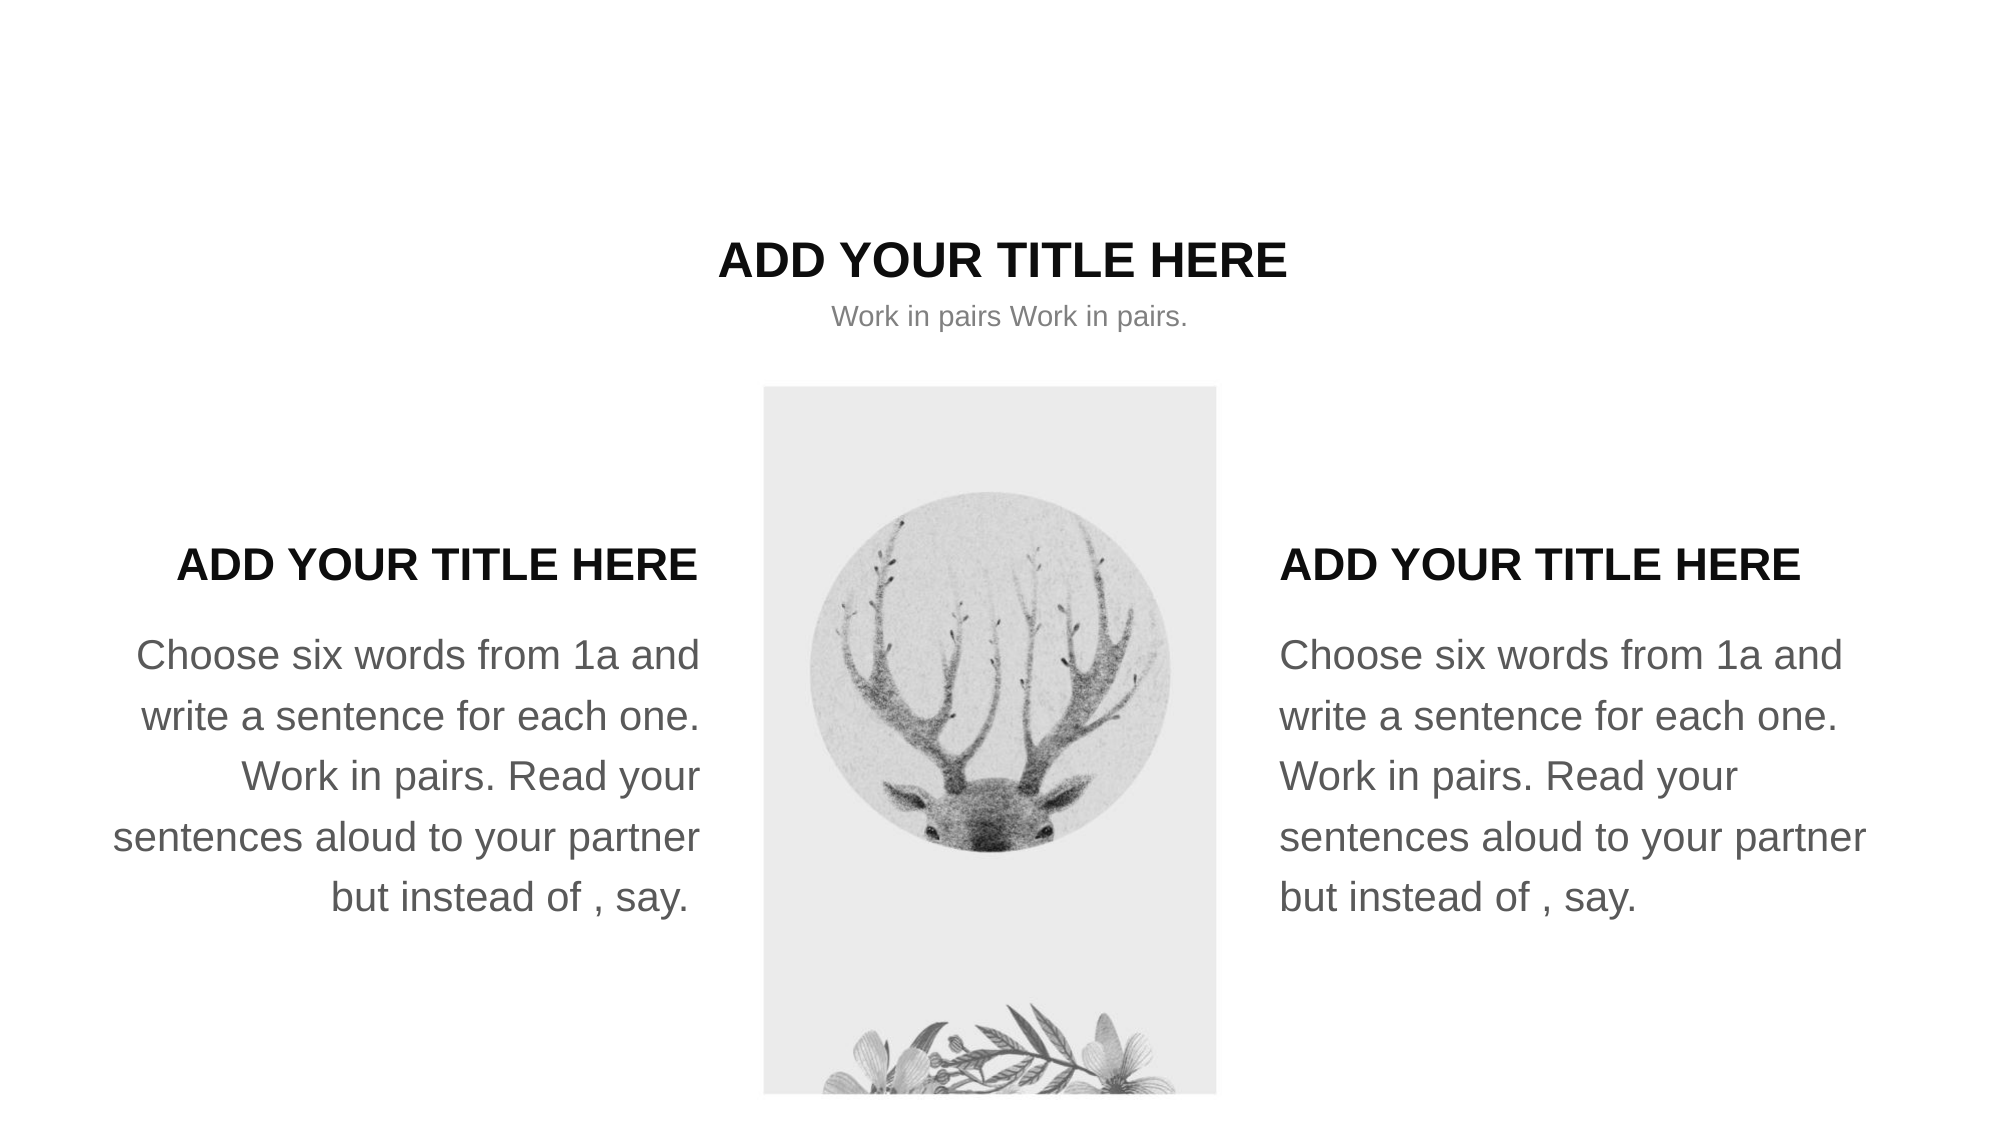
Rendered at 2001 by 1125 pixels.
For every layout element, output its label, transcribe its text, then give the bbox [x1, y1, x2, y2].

text_box ADD YOUR TITLE HERE [702, 220, 1326, 295]
text_box Choose six words from 1a and write a sentence for each one. Work in pairs. Read your sentences aloud to your partner but instead of , say. [1264, 610, 1940, 928]
picture [733, 355, 1247, 1125]
text_box ADD YOUR TITLE HERE [1264, 527, 1828, 597]
text_box ADD YOUR TITLE HERE [161, 527, 725, 597]
text_box Work in pairs Work in pairs. [816, 289, 1213, 340]
text_box Choose six words from 1a and write a sentence for each one. Work in pairs. Read your sentences aloud to your partner but instead of , say. [40, 610, 716, 928]
